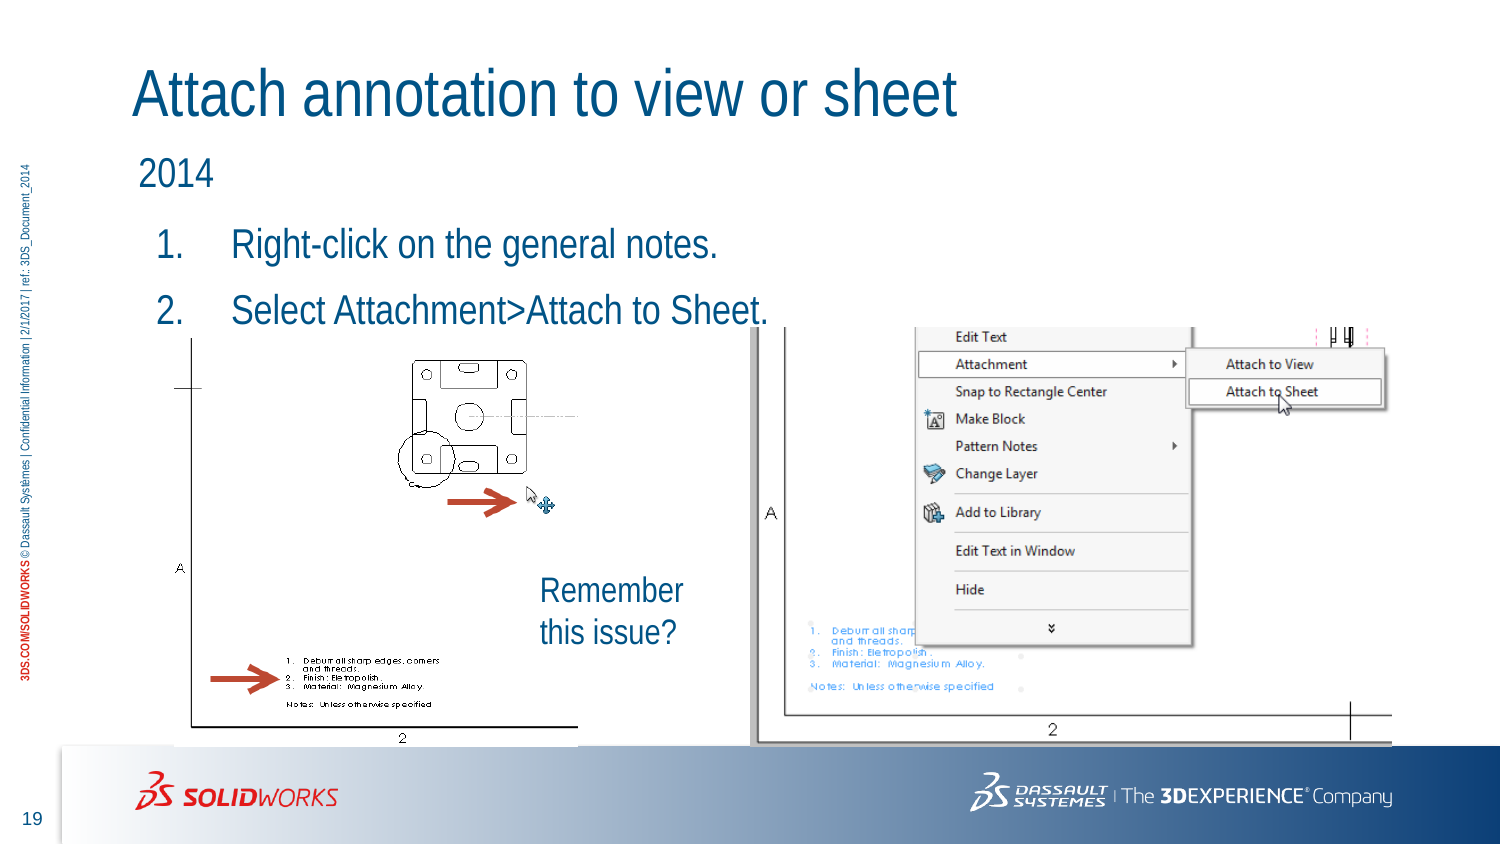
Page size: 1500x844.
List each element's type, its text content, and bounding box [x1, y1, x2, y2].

list 2014 [123, 138, 1412, 204]
picture [135, 771, 338, 810]
picture [749, 327, 1392, 748]
picture [962, 771, 1400, 812]
list Right-click on the general notes. Select Attachment>Attach to Sheet. [141, 209, 1418, 729]
title Attach annotation to view or sheet [118, 59, 1418, 121]
picture [174, 338, 578, 748]
text_box Remember this issue? [582, 559, 713, 660]
